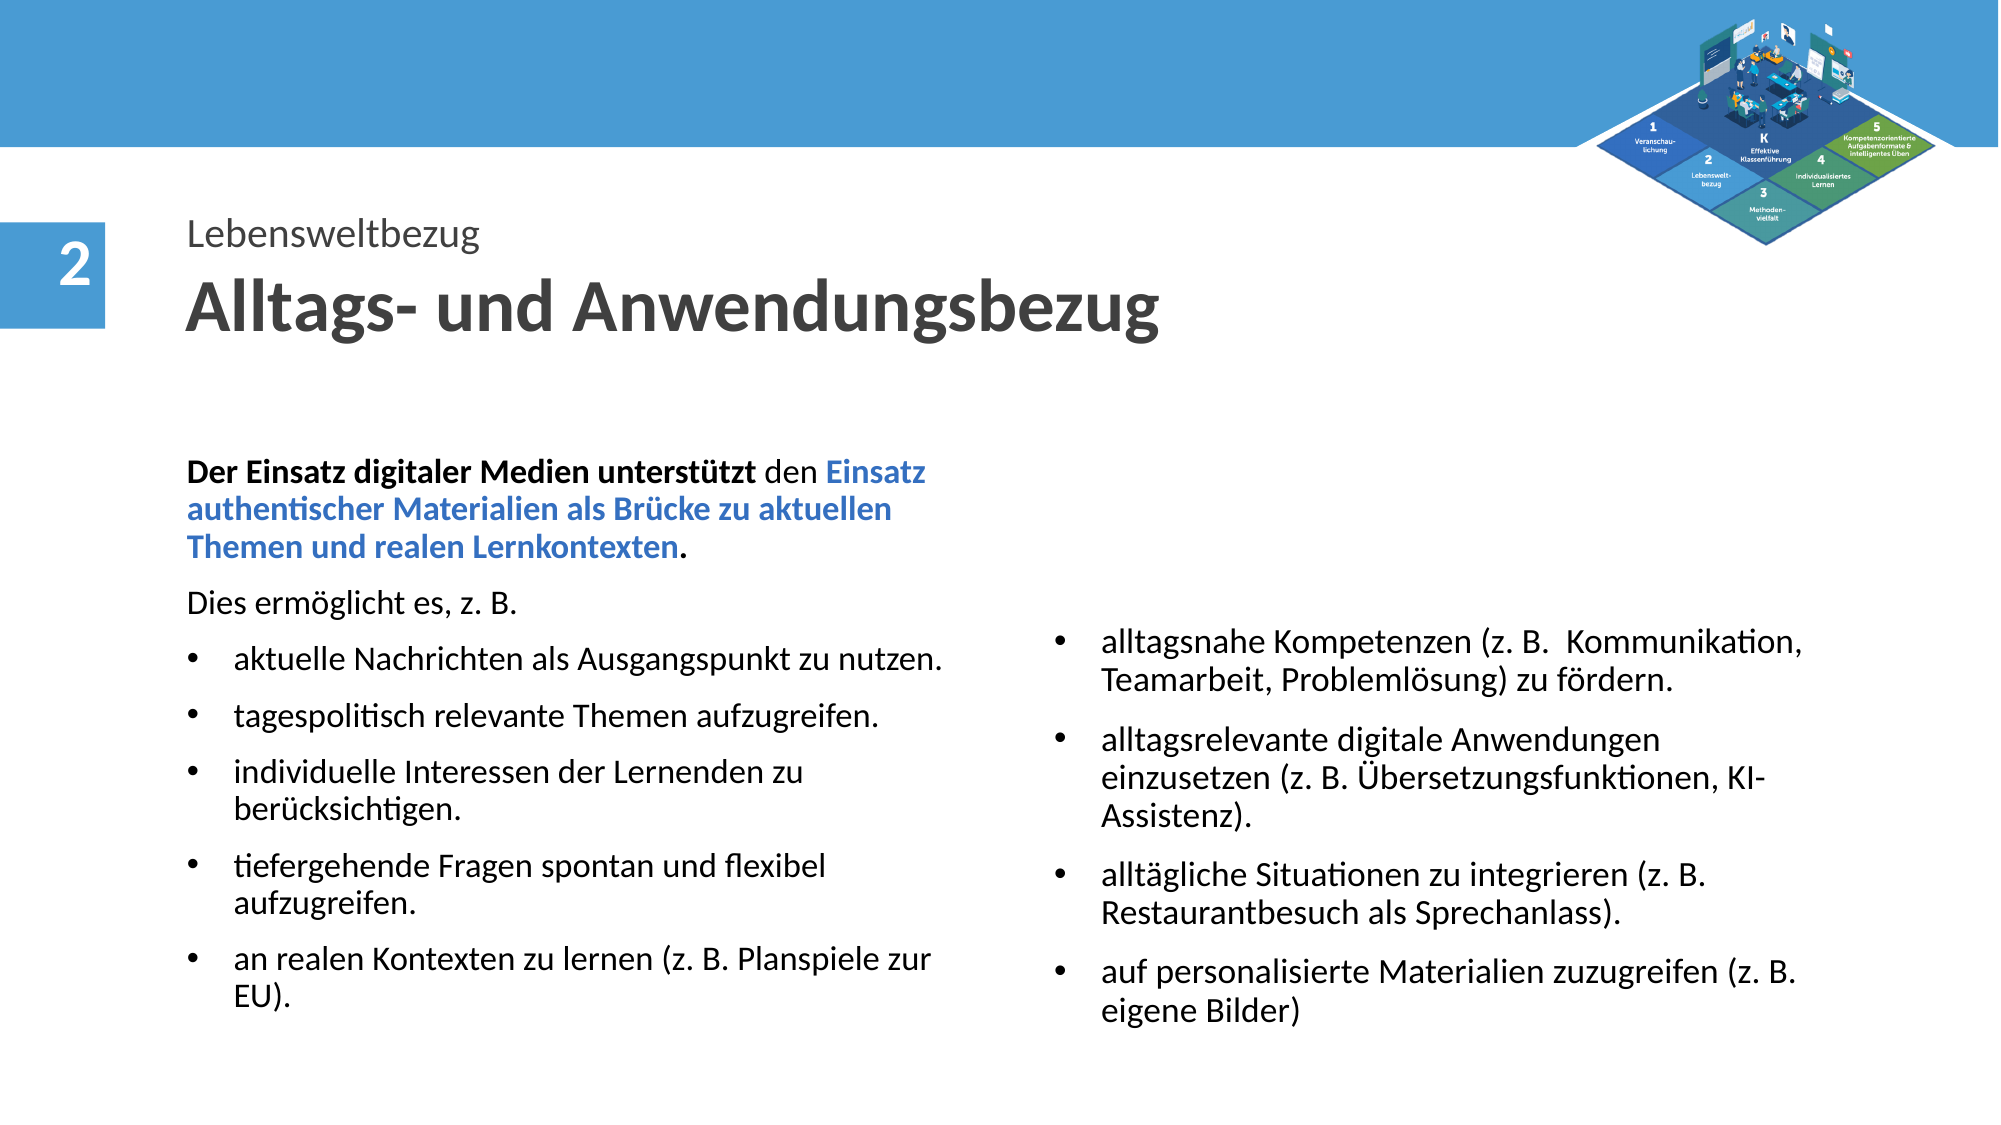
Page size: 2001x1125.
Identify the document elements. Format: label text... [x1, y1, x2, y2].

list alltagsnahe Kompetenzen (z. B. Kommunikation, Teamarbeit, Problemlösung) zu fördern. alltagsrelevante digitale Anwendungen einzusetzen (z. B. Übersetzungsfunktionen, KI-Assistenz). alltägliche Situationen zu integrieren (z. B. Restaurantbesuch als Sprechanlass). auf personalisierte Materialien zuzugreifen (z. B. eigene Bilder) [1039, 615, 1829, 1091]
list Der Einsatz digitaler Medien unterstützt den Einsatz authentischer Materialien als Brücke zu aktuellen Themen und realen Lernkontexten. Dies ermöglicht es, z. B. aktuelle Nachrichten als Ausgangspunkt zu nutzen. tagespolitisch relevante Themen aufzugreifen. individuelle Interessen der Lernenden zu berücksichtigen. tiefergehende Fragen spontan und flexibel aufzugreifen. an realen Kontexten zu lernen (z. B. Planspiele zur EU). [171, 446, 961, 1038]
picture [1589, 12, 1942, 249]
list Lebensweltbezug [171, 180, 1615, 264]
list Alltags- und Anwendungsbezug [170, 272, 1901, 356]
